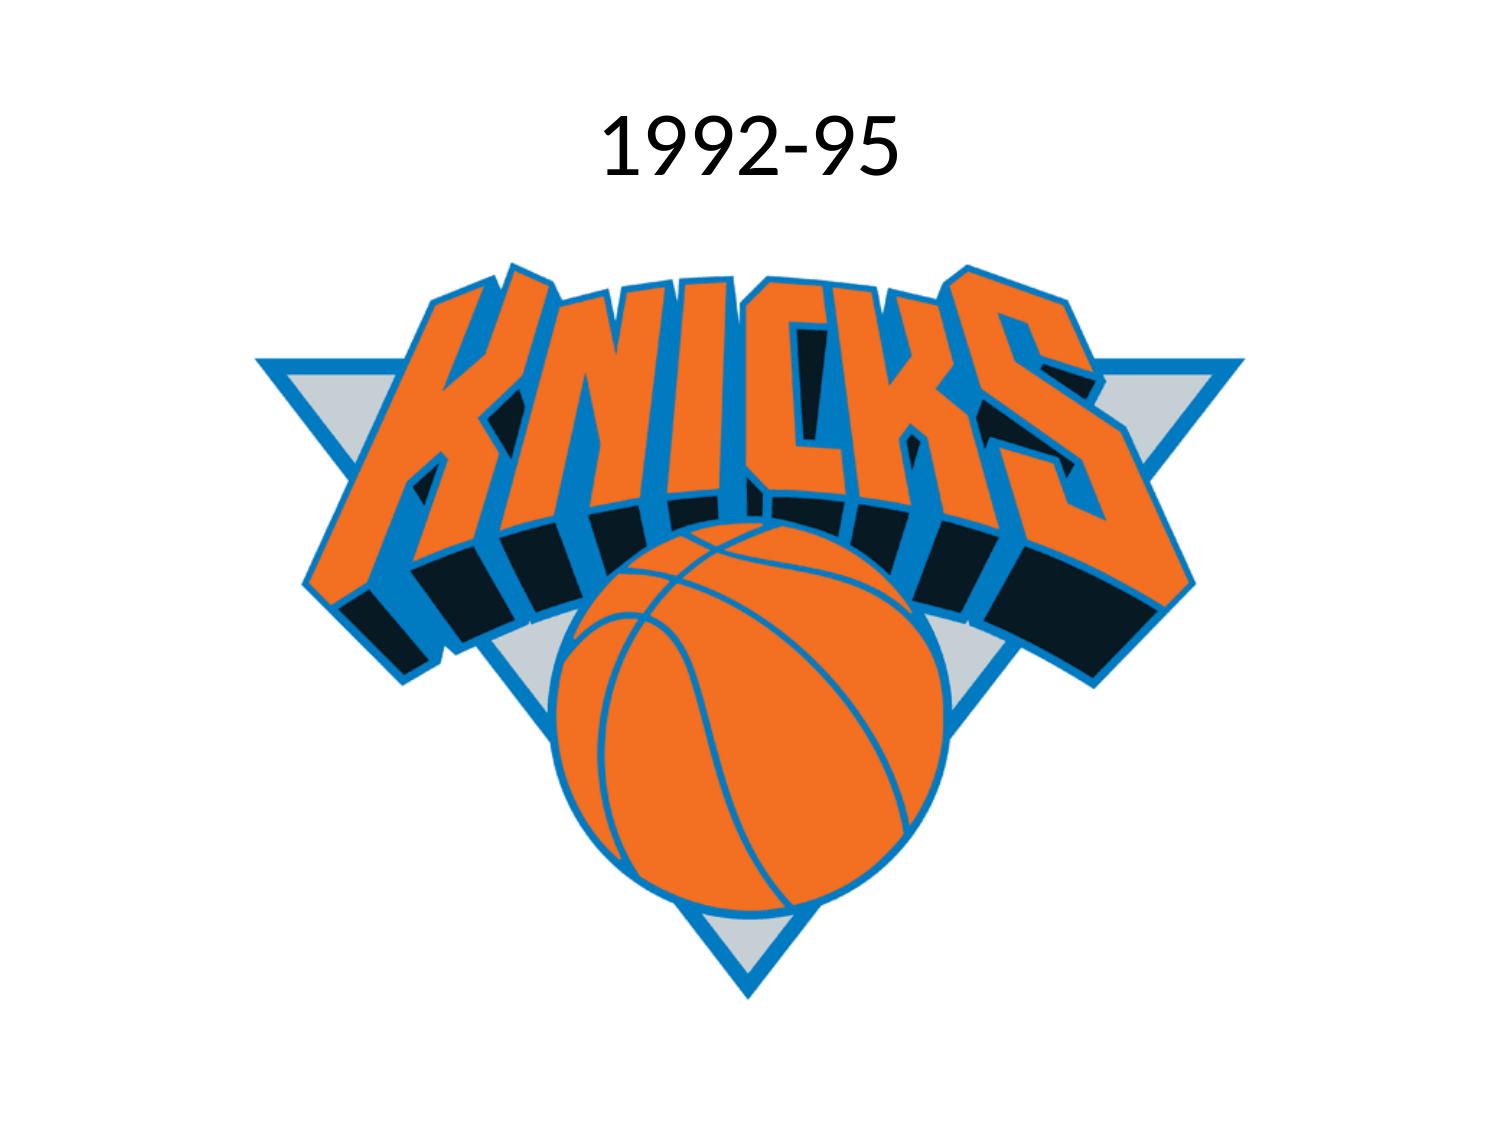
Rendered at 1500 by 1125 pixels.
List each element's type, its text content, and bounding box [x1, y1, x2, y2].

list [245, 262, 1255, 1006]
title 1992-95 [75, 45, 1425, 233]
